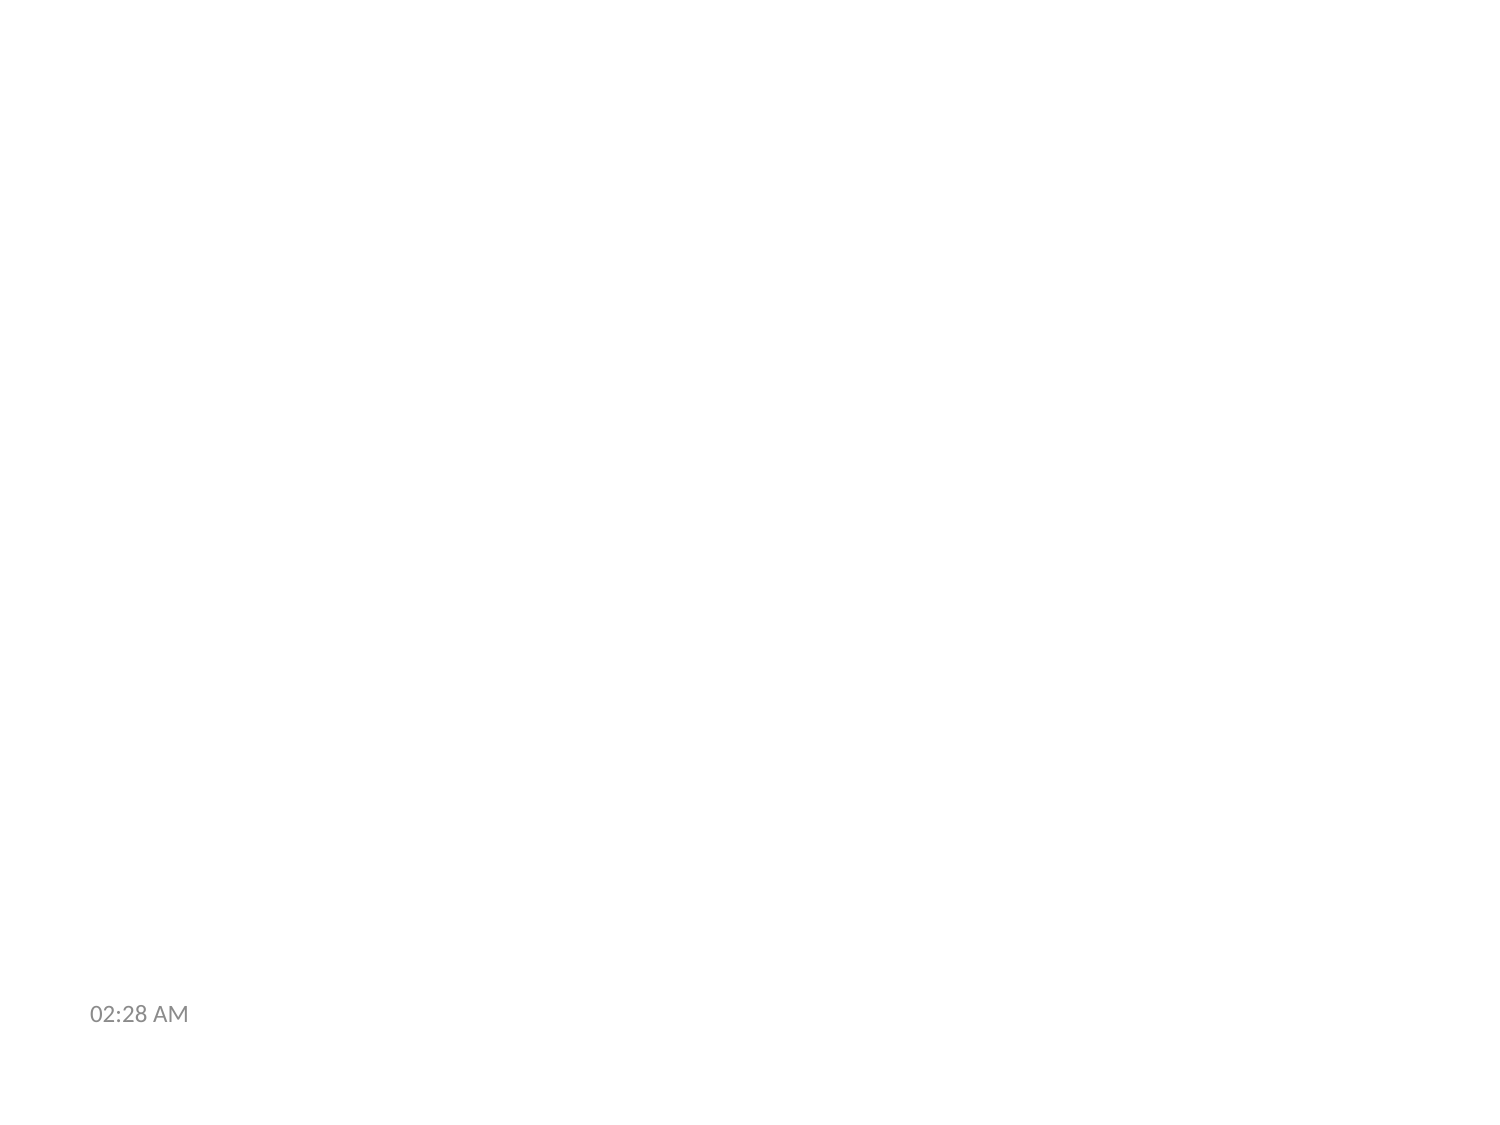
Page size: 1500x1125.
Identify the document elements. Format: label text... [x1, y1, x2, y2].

text_box 3:35 PM [75, 982, 425, 1043]
